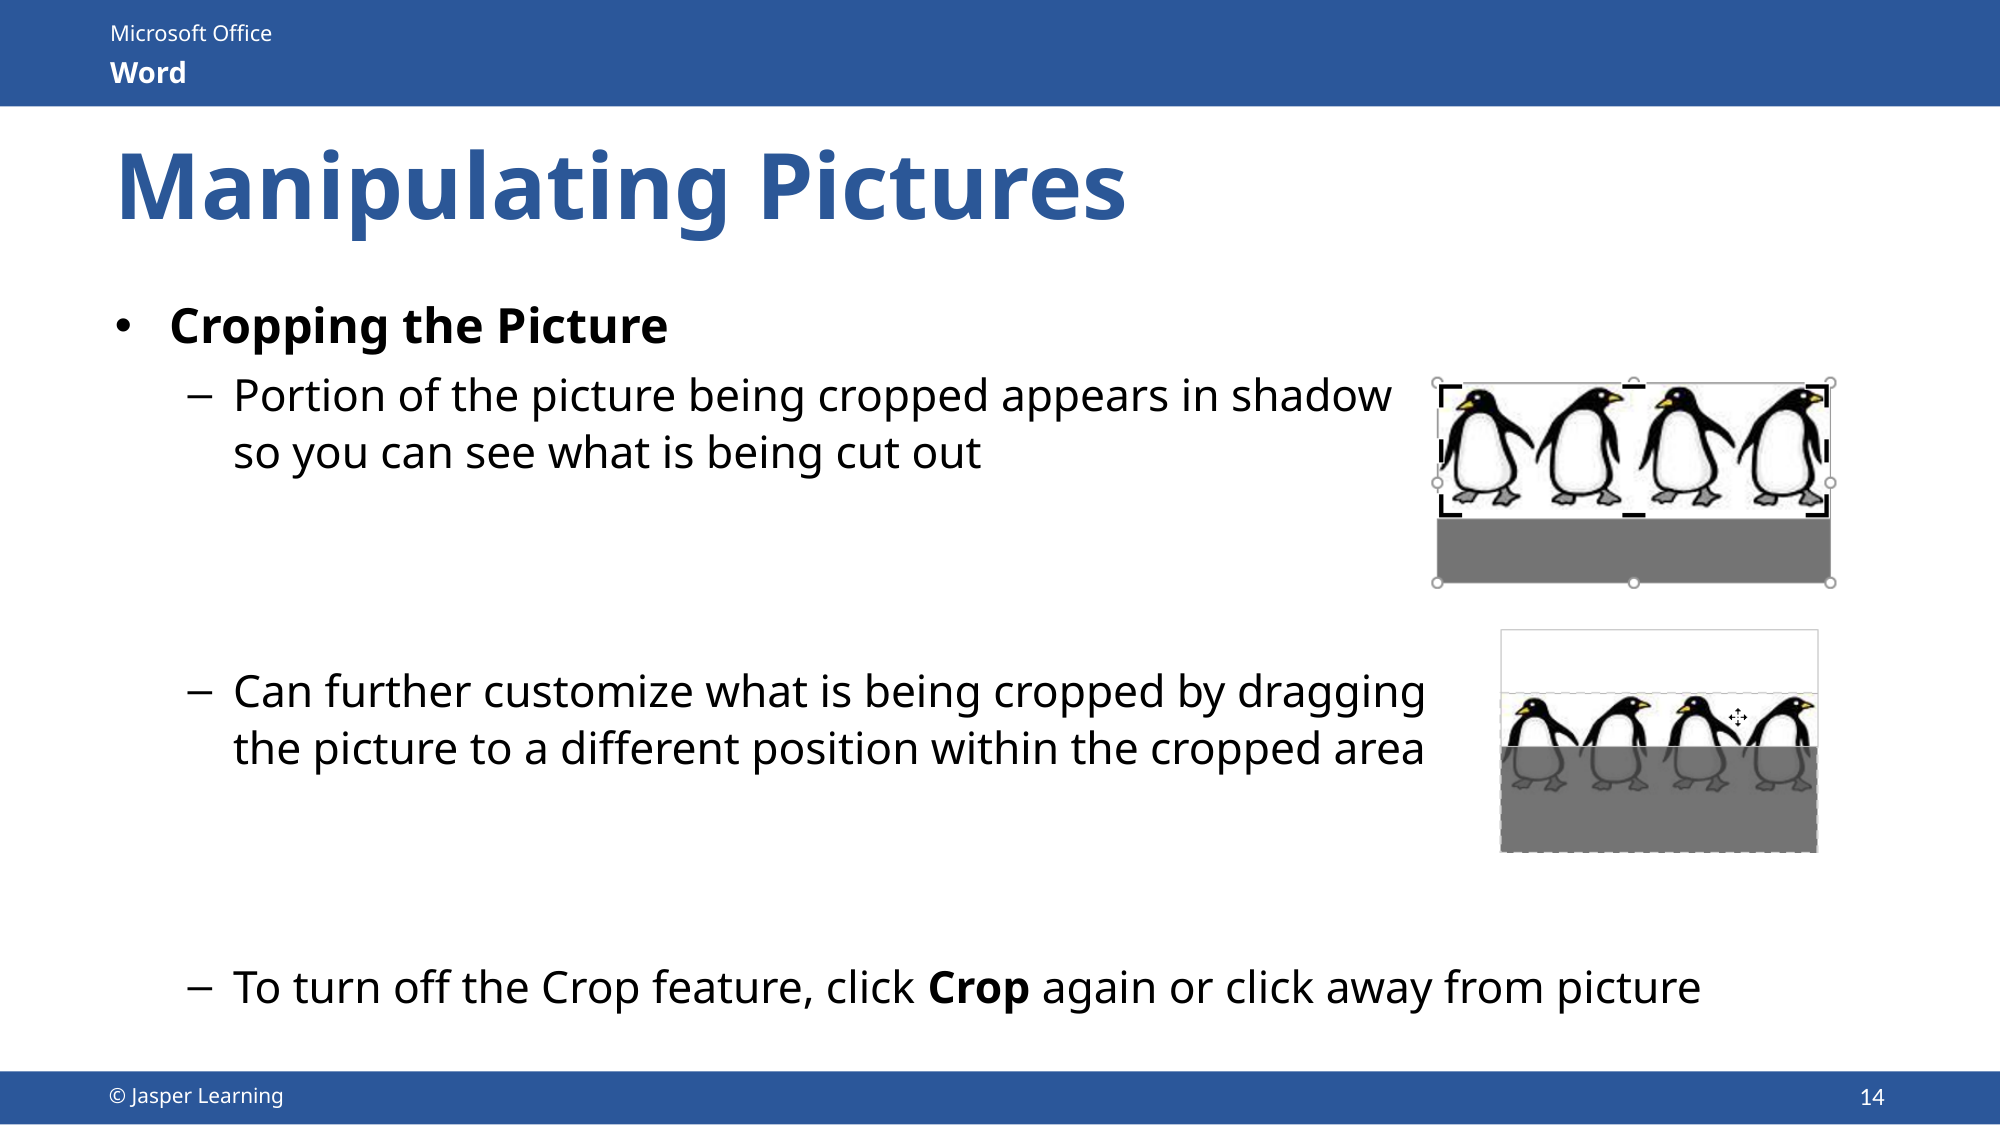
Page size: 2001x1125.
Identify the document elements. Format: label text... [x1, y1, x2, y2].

picture [1493, 625, 1825, 854]
slide_number 14 [1433, 1065, 1900, 1125]
list Cropping the Picture Portion of the picture being cropped appears in shadow so you can see what is being cut out Can further customize what is being cropped by dragging the picture to a different position within the cropped area To turn off the Crop feature, click Crop again or click away from picture [99, 283, 1900, 1026]
title Manipulating Pictures [99, 118, 1866, 248]
picture [1427, 368, 1842, 590]
footer © Jasper Learning [94, 1066, 769, 1125]
